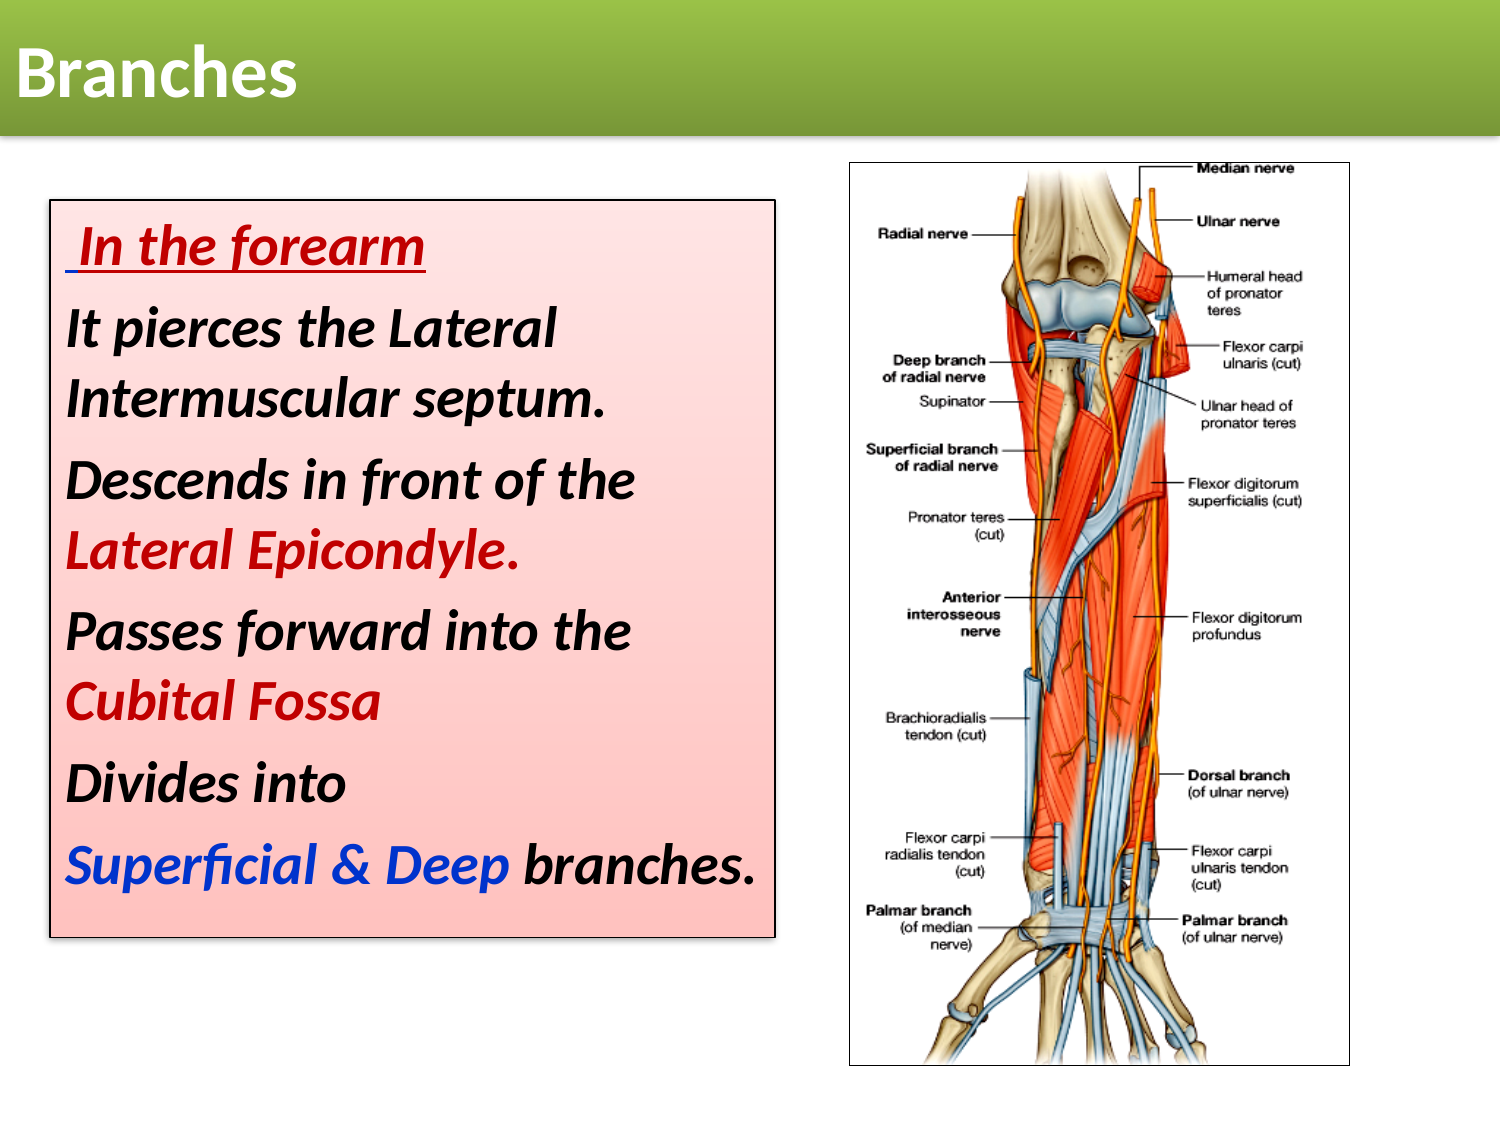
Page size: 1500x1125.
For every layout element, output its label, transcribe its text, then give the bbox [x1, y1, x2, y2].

title Branches [0, 0, 1500, 136]
list In the forearm It pierces the Lateral Intermuscular septum. Descends in front of the Lateral Epicondyle. Passes forward into the Cubital Fossa Divides into Superficial & Deep branches. [49, 199, 776, 938]
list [849, 162, 1351, 1066]
